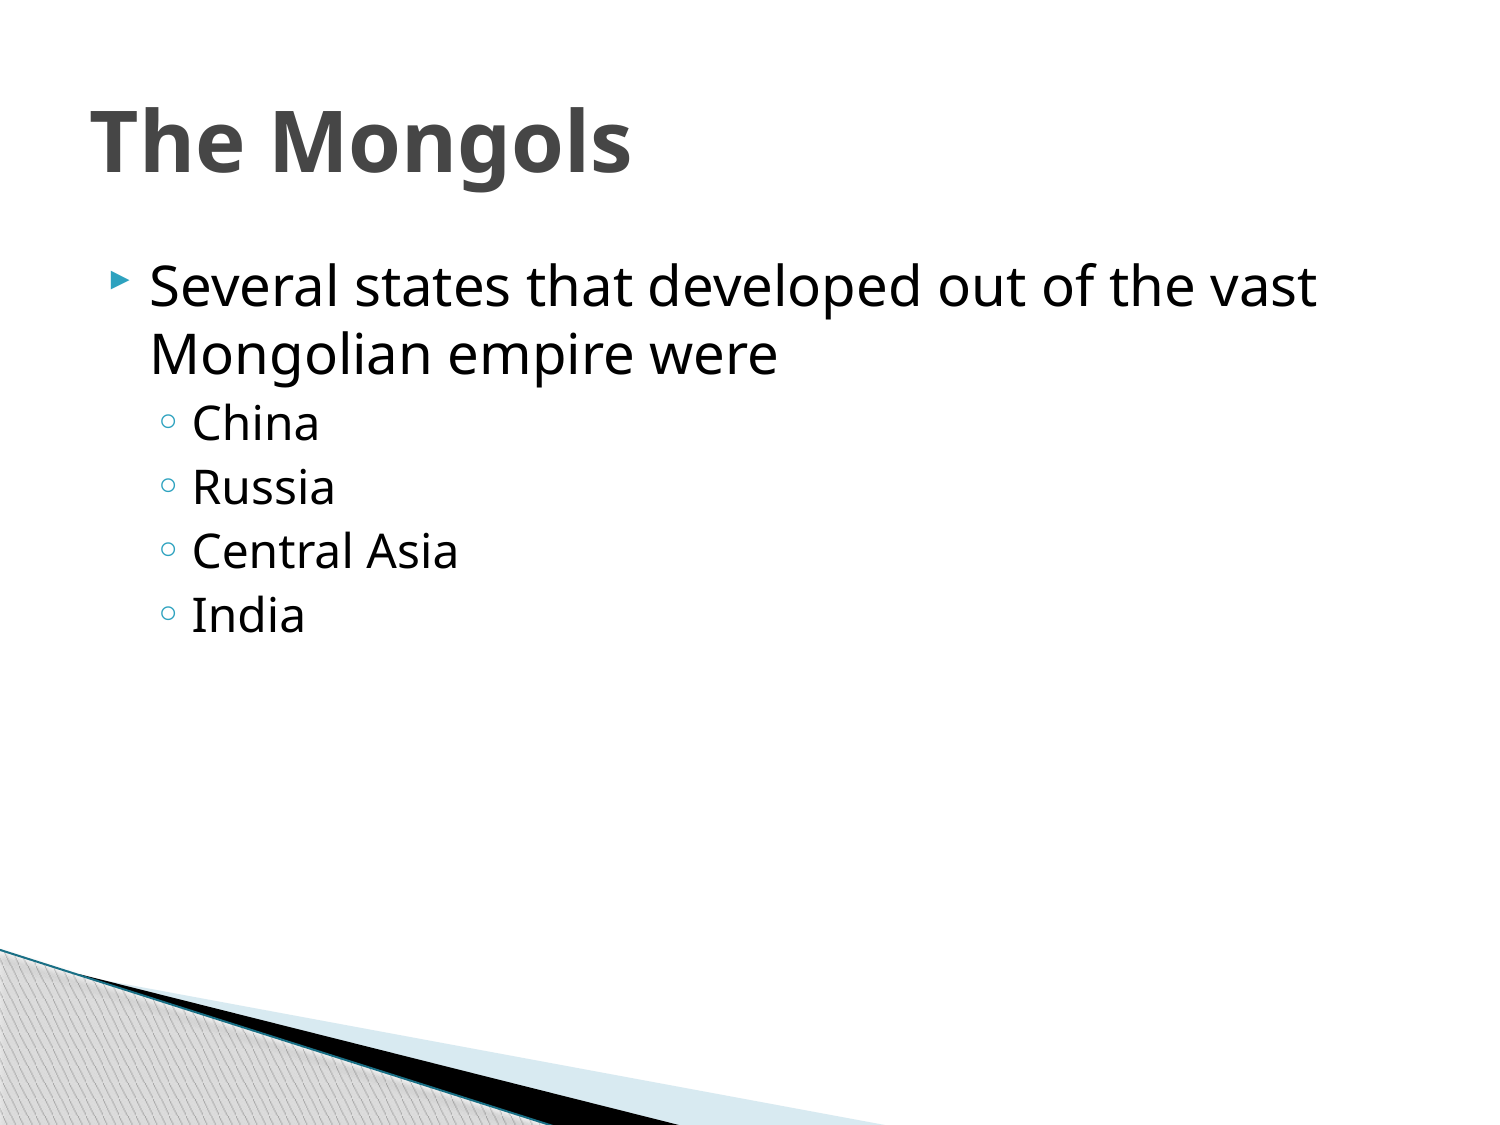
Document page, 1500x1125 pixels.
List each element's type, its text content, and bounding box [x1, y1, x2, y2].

list Several states that developed out of the vast Mongolian empire were China Russia Central Asia India [75, 243, 1425, 986]
title The Mongols [75, 45, 1425, 233]
